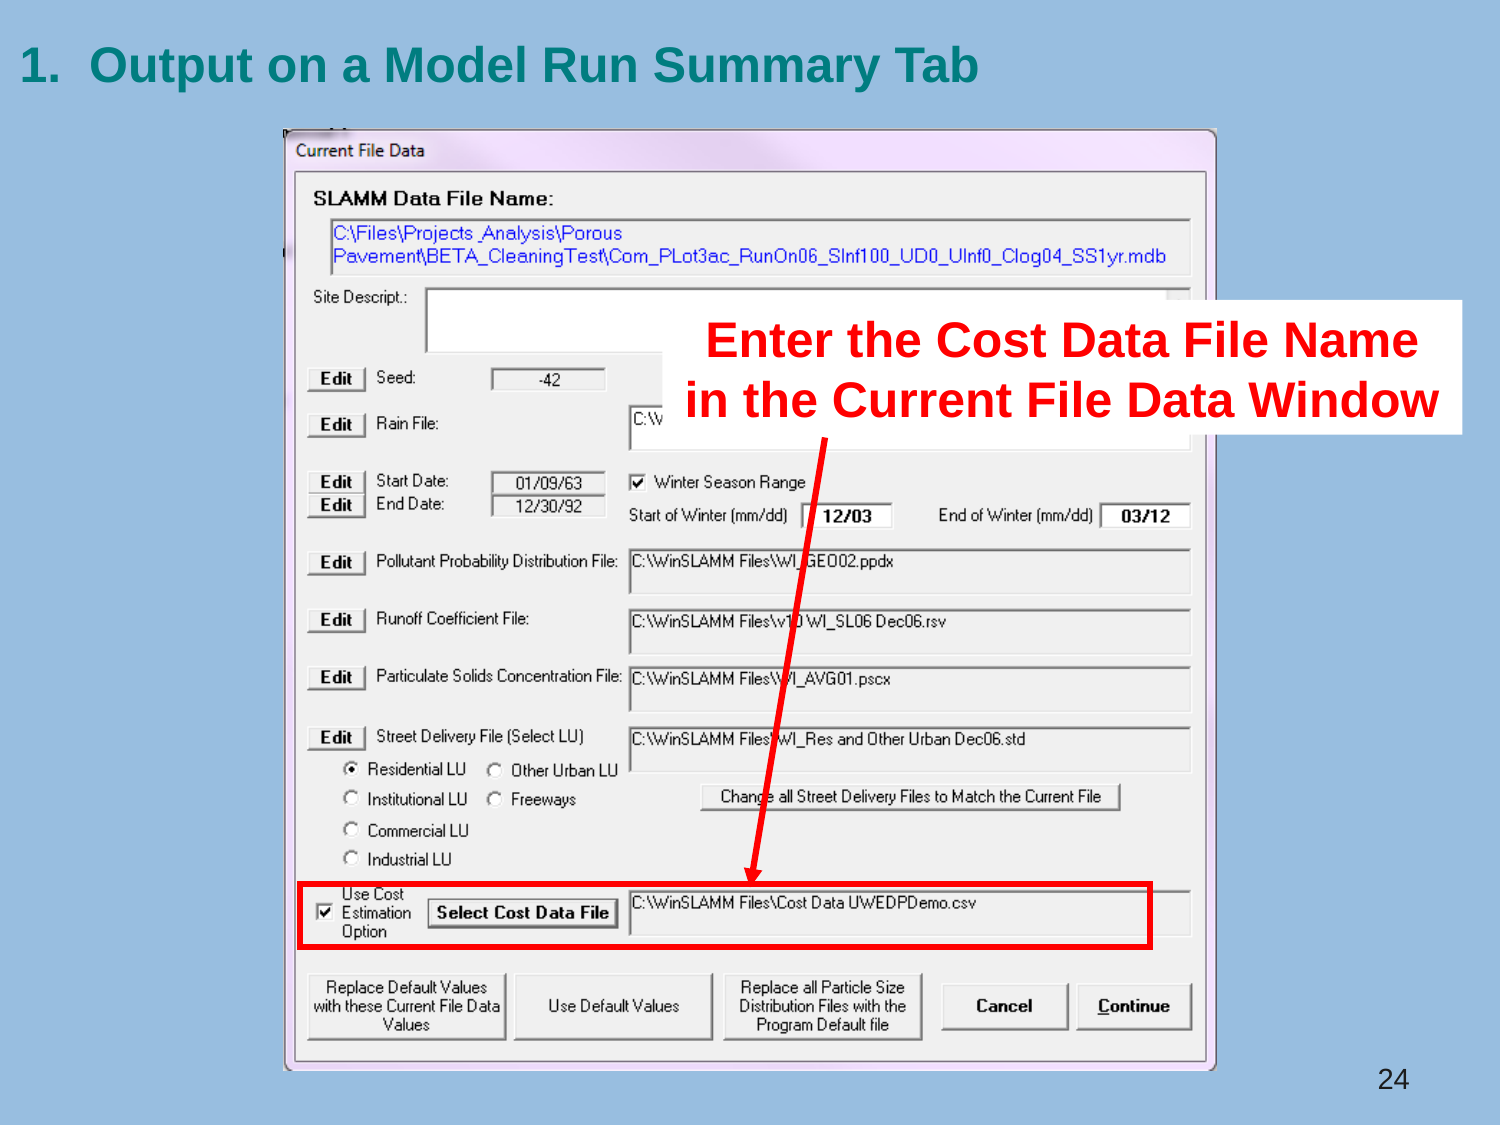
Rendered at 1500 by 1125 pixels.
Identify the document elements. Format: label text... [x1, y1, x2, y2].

text_box 1. Output on a Model Run Summary Tab [0, 24, 1000, 100]
slide_number 24 [1074, 1024, 1426, 1103]
text_box Enter the Cost Data File Name in the Current File Data Window [1222, 299, 1463, 435]
picture [282, 128, 1218, 1072]
